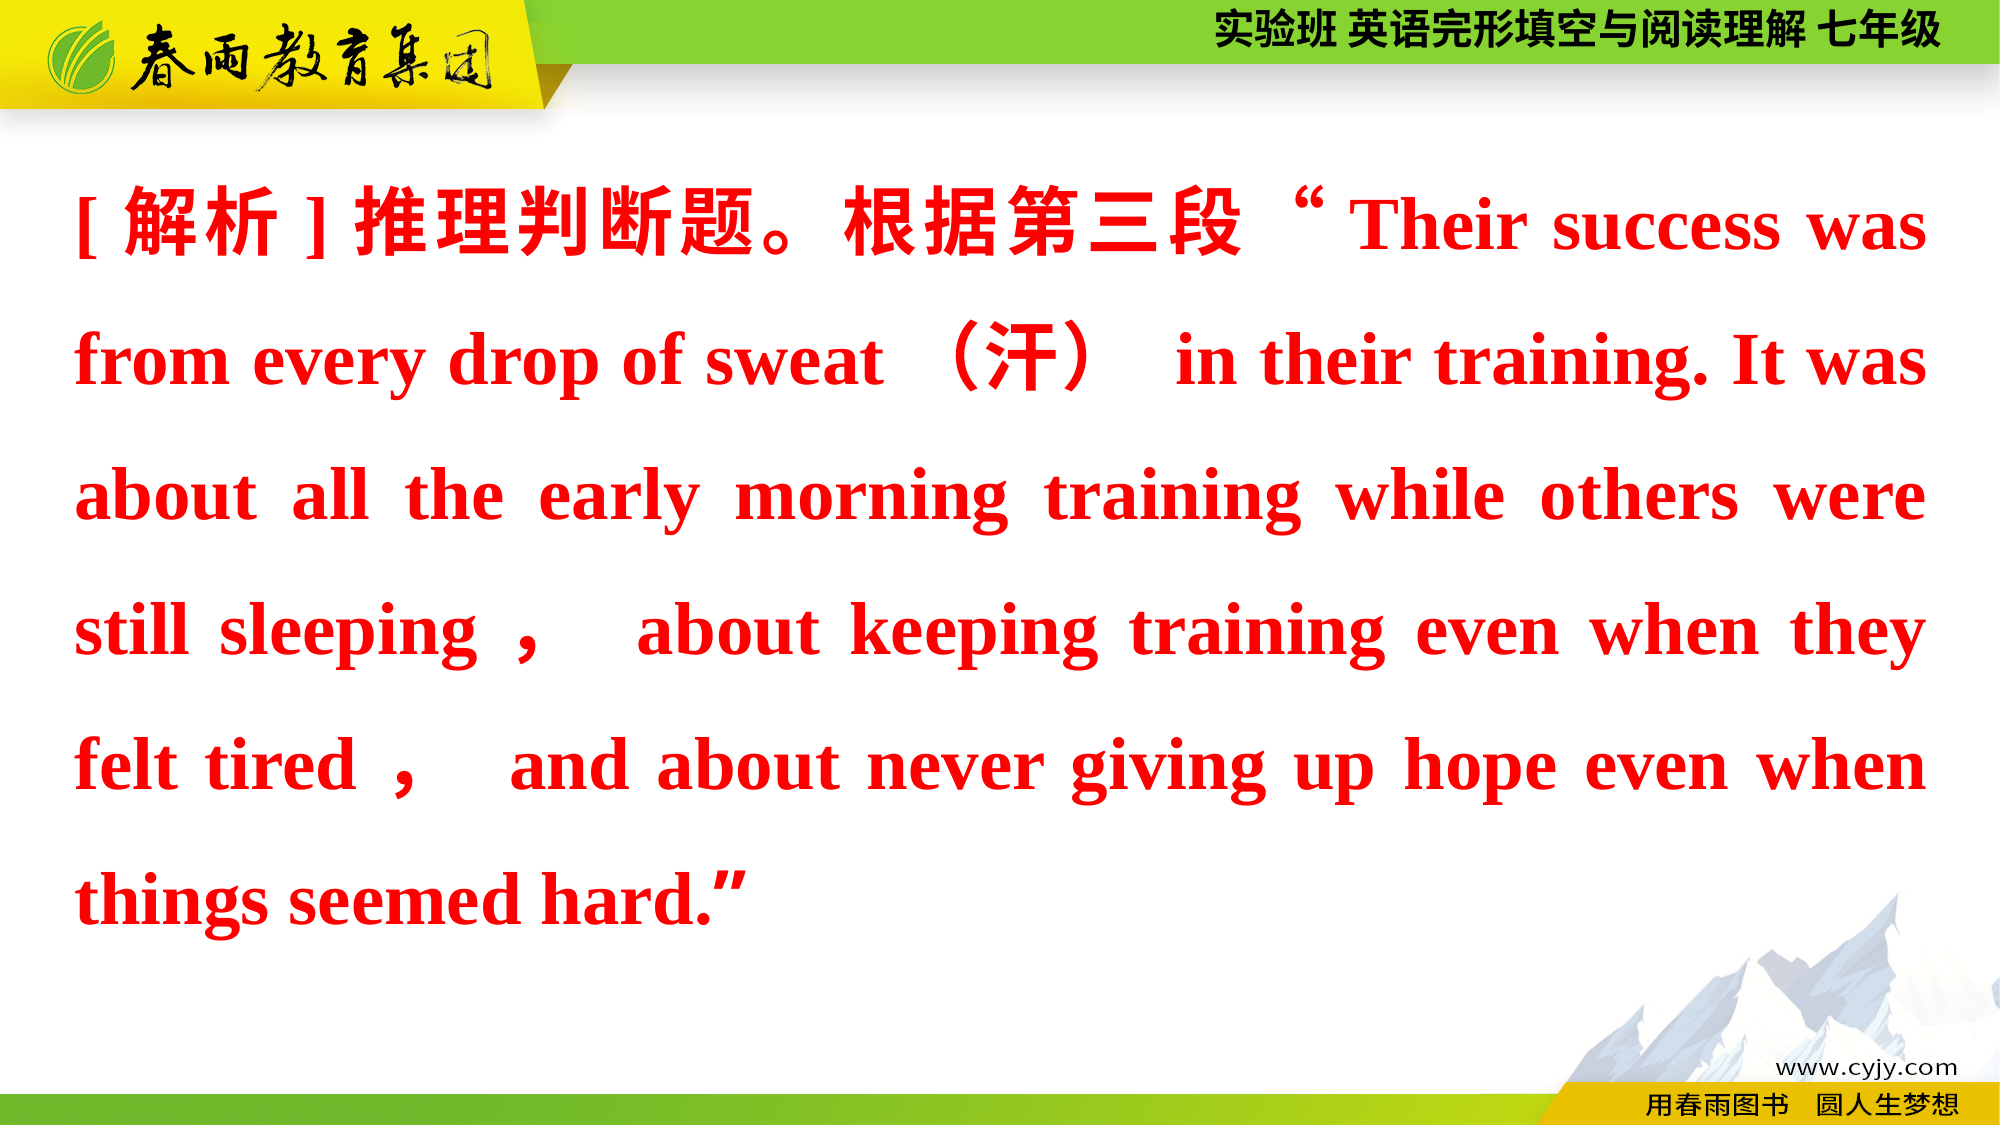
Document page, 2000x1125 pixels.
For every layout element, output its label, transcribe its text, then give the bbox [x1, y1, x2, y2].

picture [0, 0, 2000, 1125]
list [解析]推理判断题。根据第三段“Their success was from every drop of sweat（汗） in their training. It was about all the early morning training while others were still sleeping， about keeping training even when they felt tired， and about never giving up hope even when things seemed hard.” [59, 122, 1944, 939]
